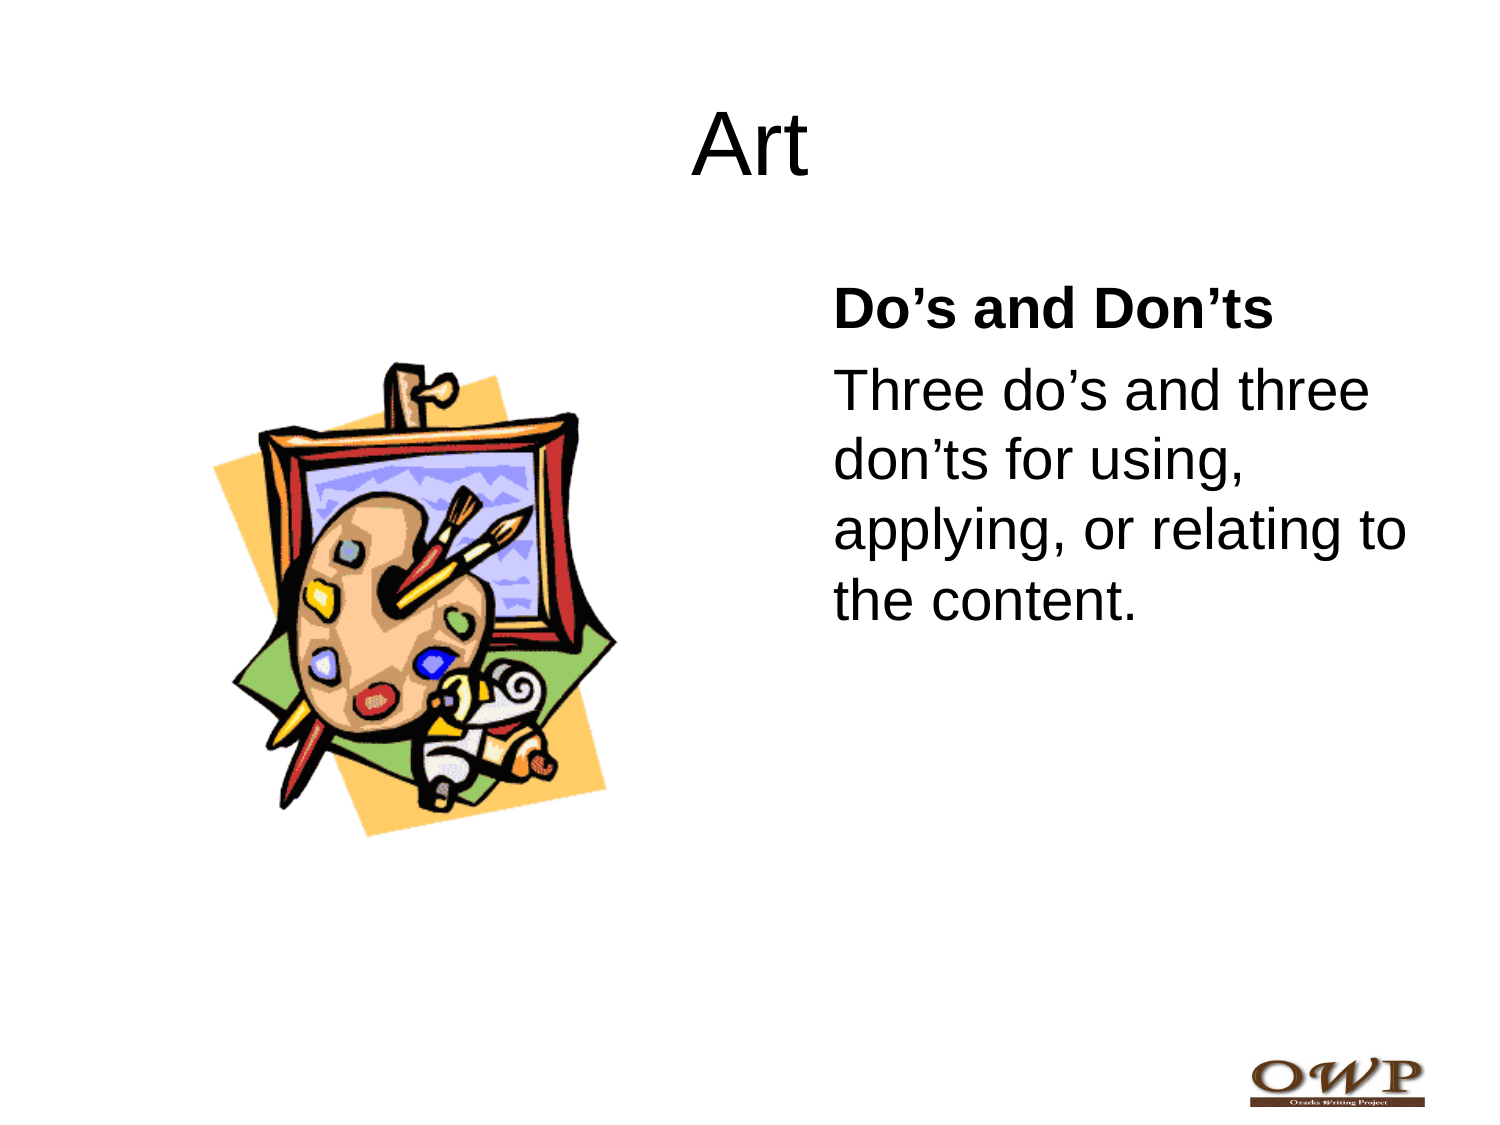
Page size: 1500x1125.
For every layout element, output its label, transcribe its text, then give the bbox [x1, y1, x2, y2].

picture [1250, 1055, 1426, 1108]
title Art [74, 44, 1426, 233]
picture [212, 362, 618, 838]
list Do’s and Don’ts Three do’s and three don’ts for using, applying, or relating to the content. [762, 262, 1426, 1006]
